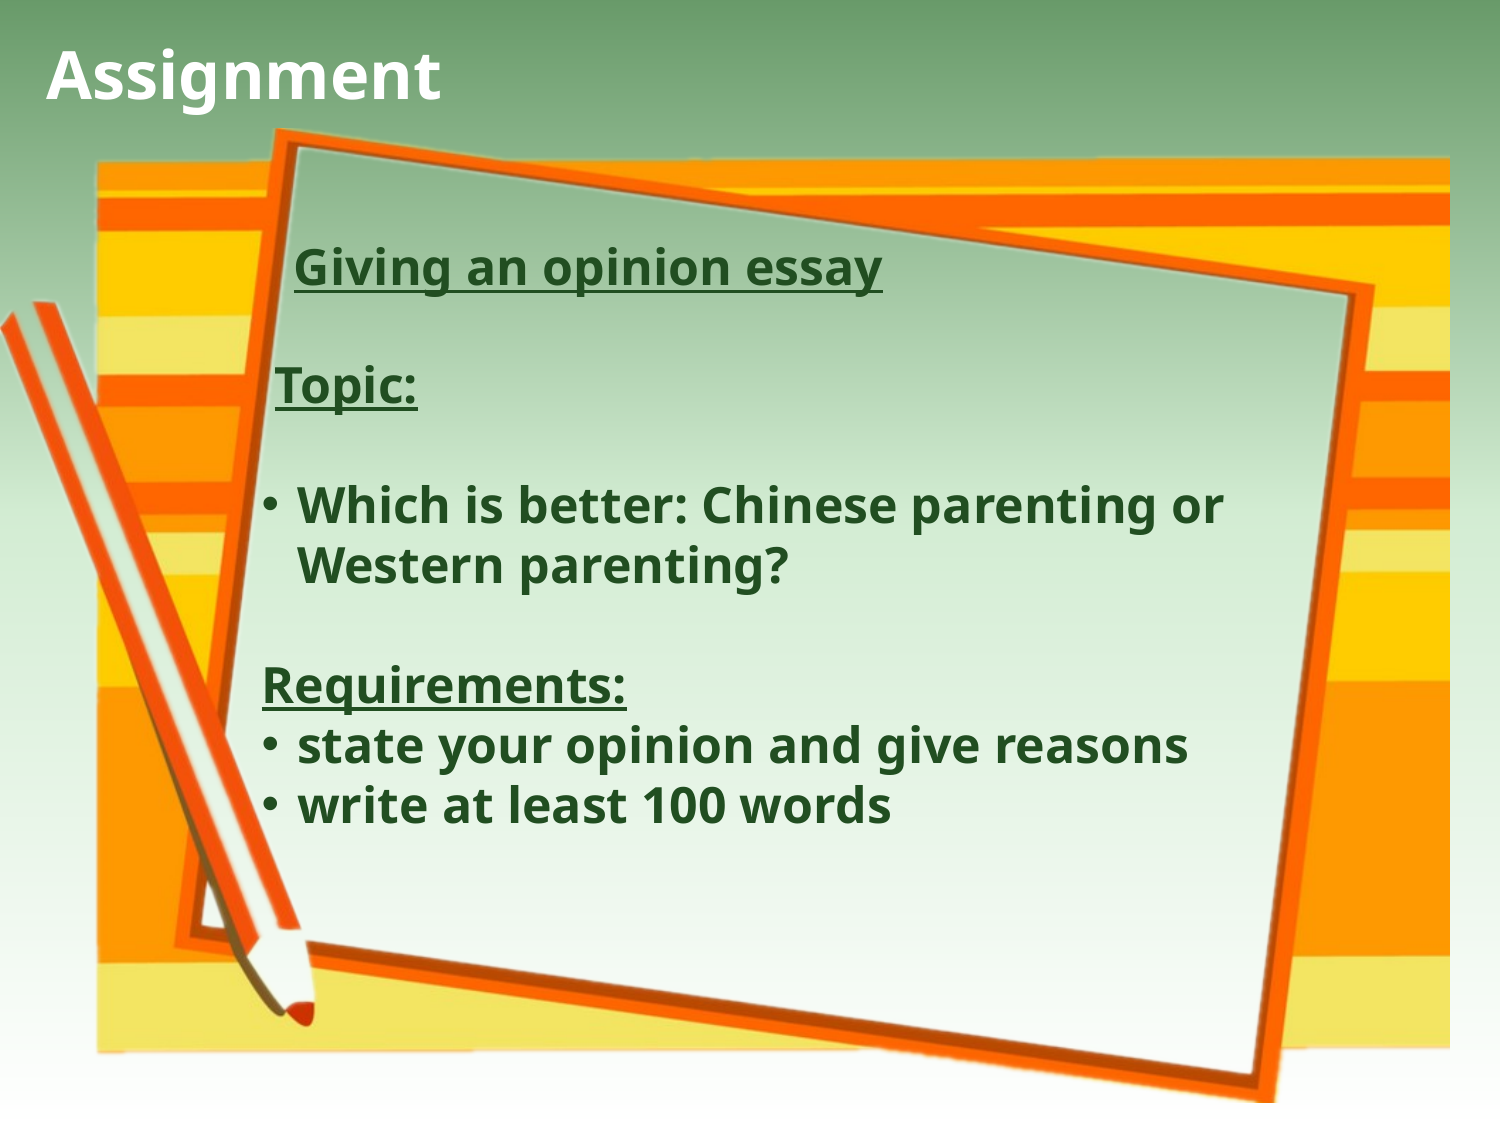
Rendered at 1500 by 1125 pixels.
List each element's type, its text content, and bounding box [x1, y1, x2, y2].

picture [0, 128, 1450, 1103]
title Assignment [13, 22, 1302, 124]
